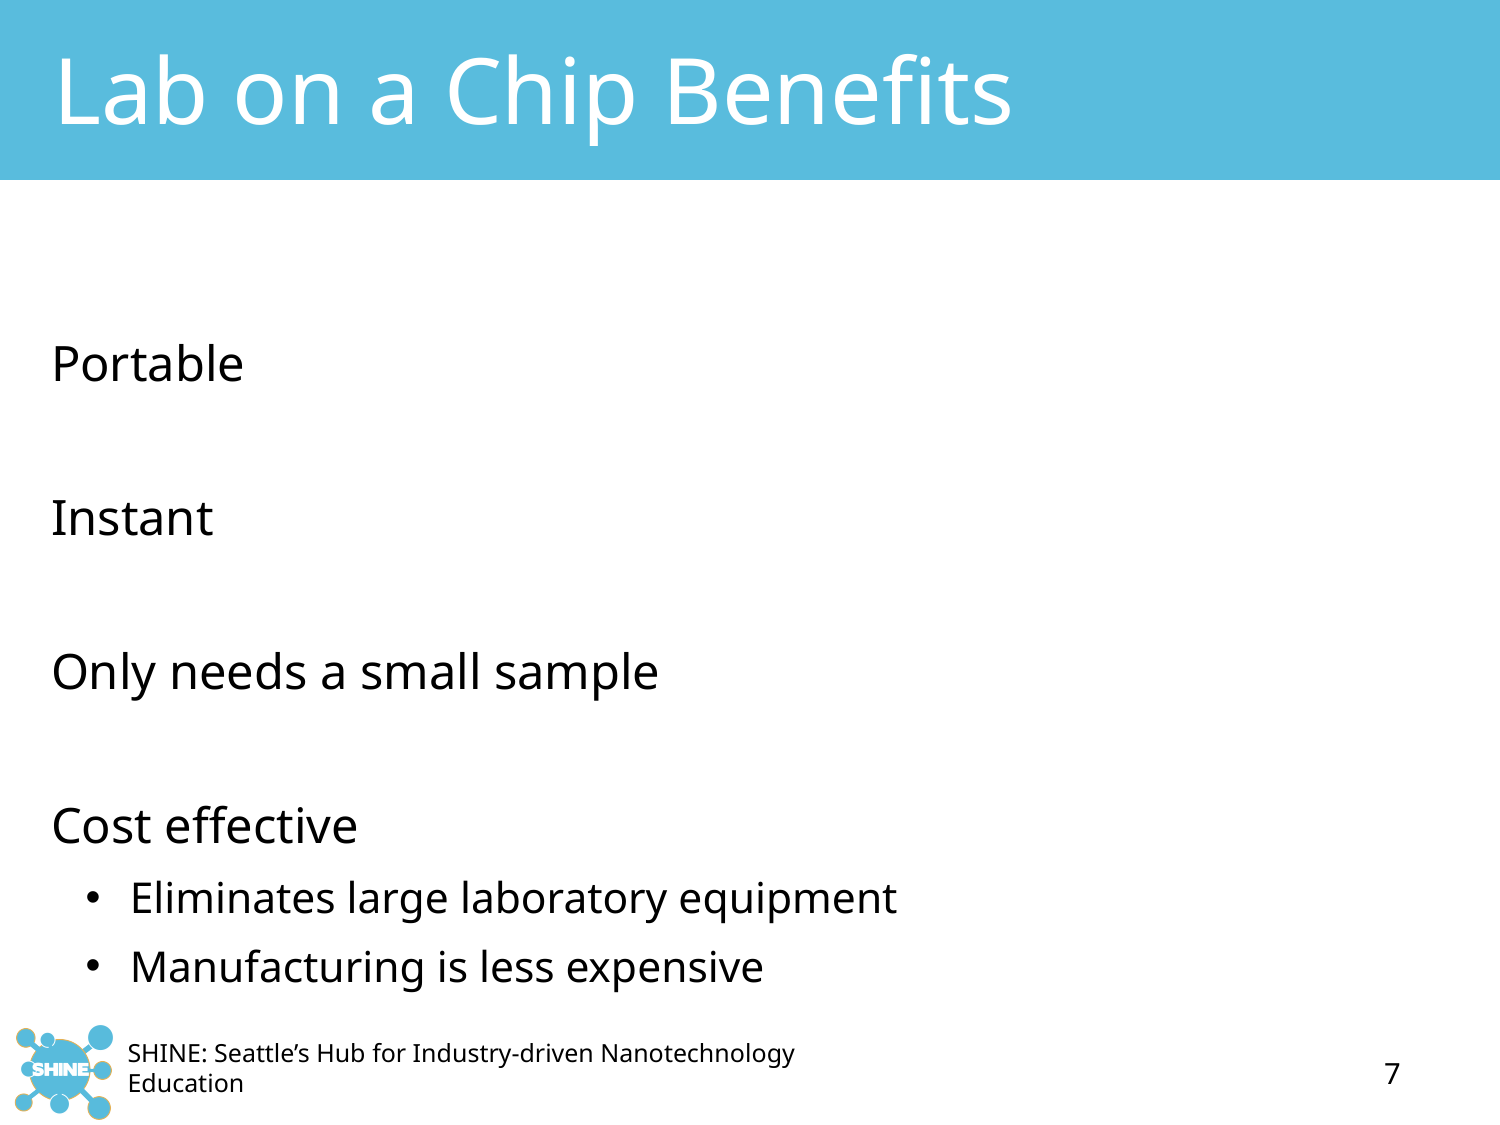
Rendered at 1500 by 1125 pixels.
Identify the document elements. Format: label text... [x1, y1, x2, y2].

list Portable Instant Only needs a small sample Cost effective Eliminates large laboratory equipment Manufacturing is less expensive [0, 324, 1500, 1005]
text_box 7 [1369, 1040, 1445, 1100]
title Lab on a Chip Benefits [0, 0, 1500, 175]
picture [12, 1024, 116, 1120]
slide_number SHINE: Seattle’s Hub for Industry-driven Nanotechnology Education [119, 1037, 913, 1098]
